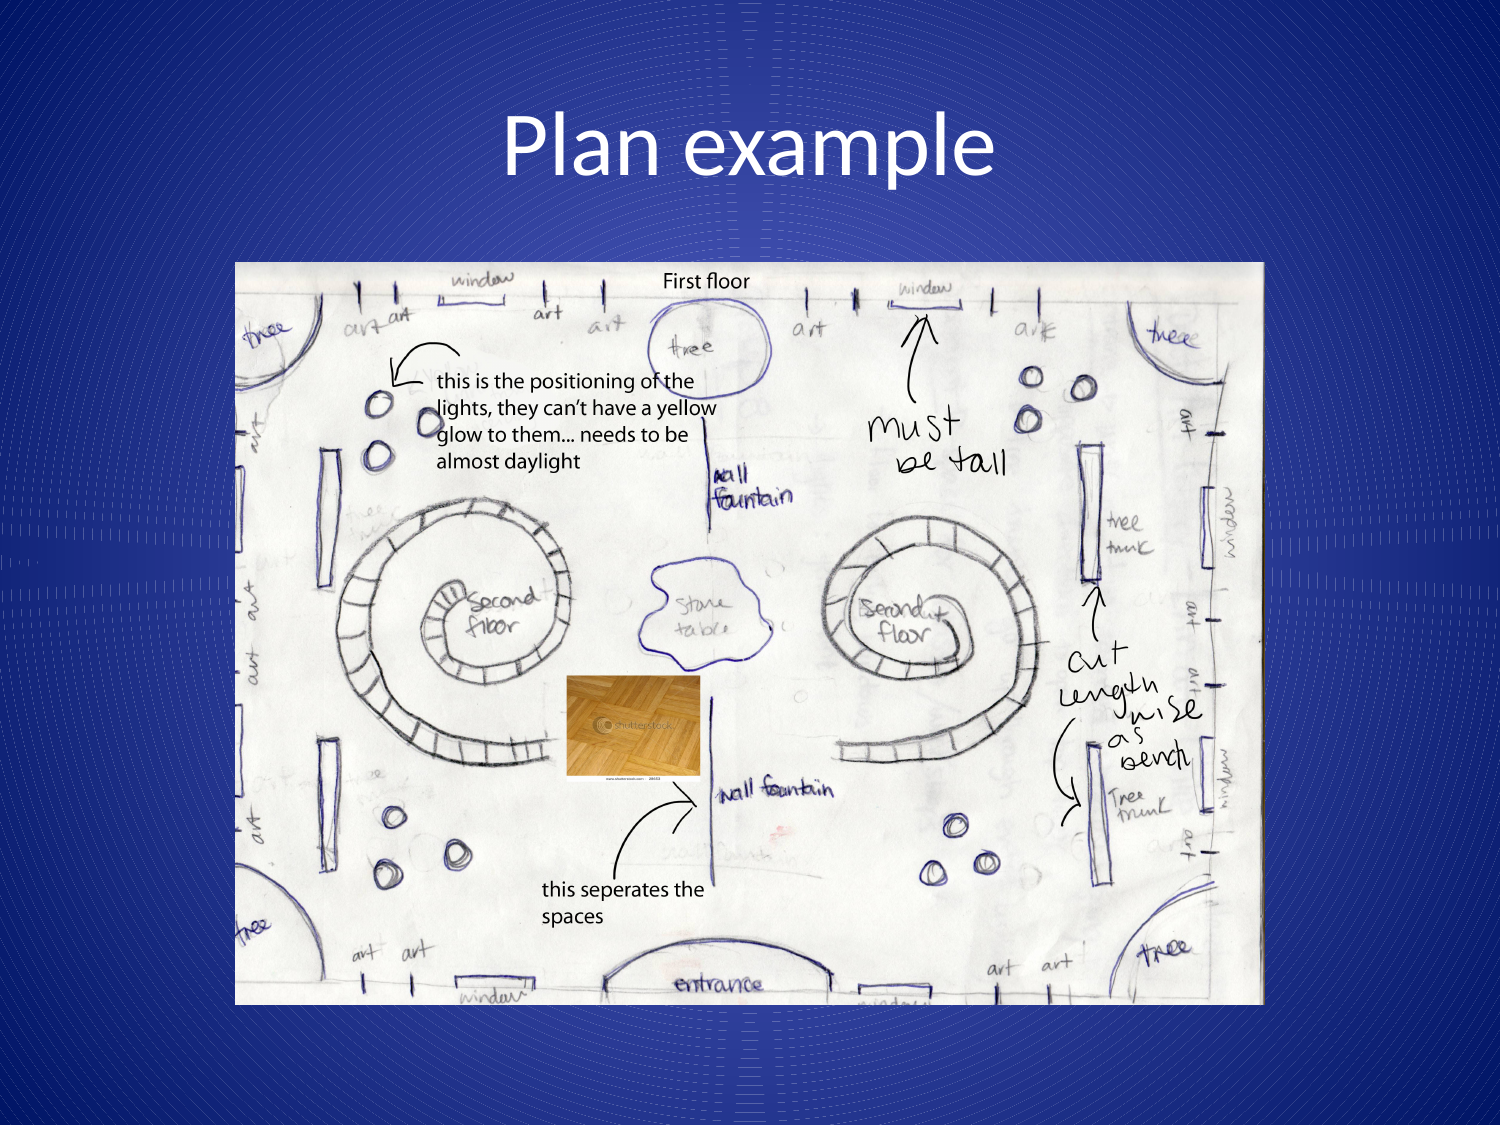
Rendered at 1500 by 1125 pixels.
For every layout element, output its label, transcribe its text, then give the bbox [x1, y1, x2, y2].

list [74, 262, 1426, 1006]
title Plan example [75, 45, 1425, 233]
